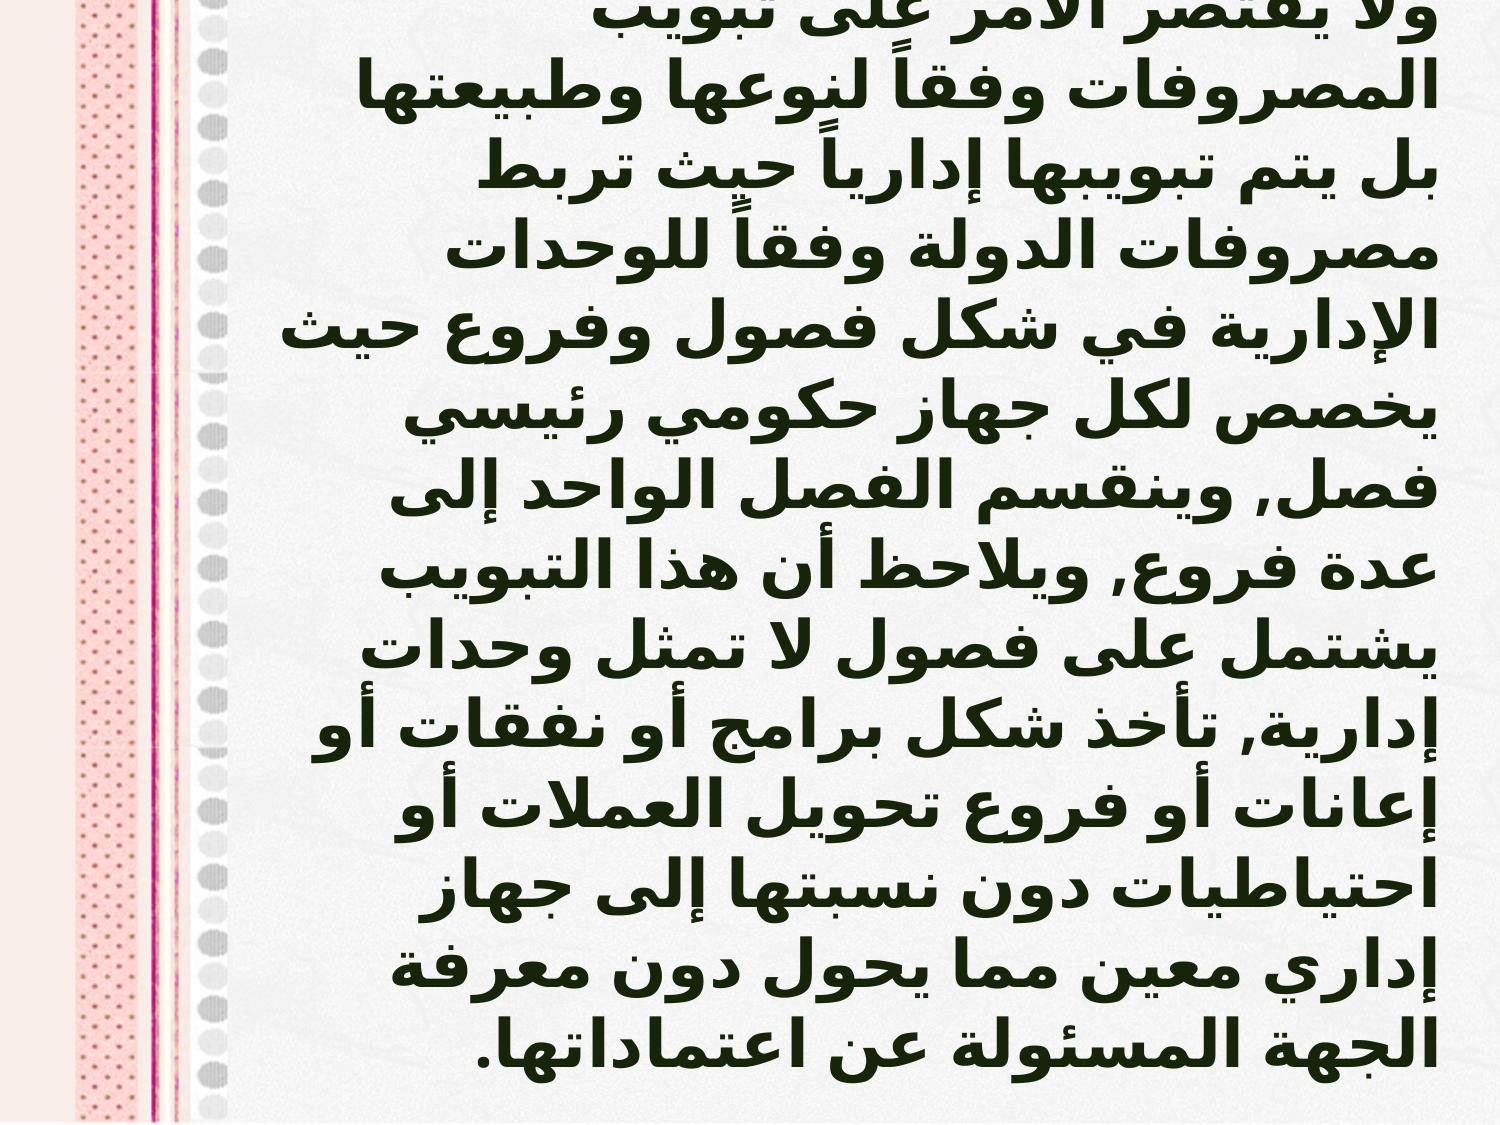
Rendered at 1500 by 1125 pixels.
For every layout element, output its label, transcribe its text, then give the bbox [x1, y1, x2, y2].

picture [0, 0, 1500, 1125]
text_box ولا يقتصر الأمر على تبويب المصروفات وفقاً لنوعها وطبيعتها بل يتم تبويبها إدارياً حيث تربط مصروفات الدولة وفقاً للوحدات الإدارية في شكل فصول وفروع حيث يخصص لكل جهاز حكومي رئيسي فصل, وينقسم الفصل الواحد إلى عدة فروع, ويلاحظ أن هذا التبويب يشتمل على فصول لا تمثل وحدات إدارية, تأخذ شكل برامج أو نفقات أو إعانات أو فروع تحويل العملات أو احتياطيات دون نسبتها إلى جهاز إداري معين مما يحول دون معرفة الجهة المسئولة عن اعتماداتها. [250, 31, 1468, 1011]
